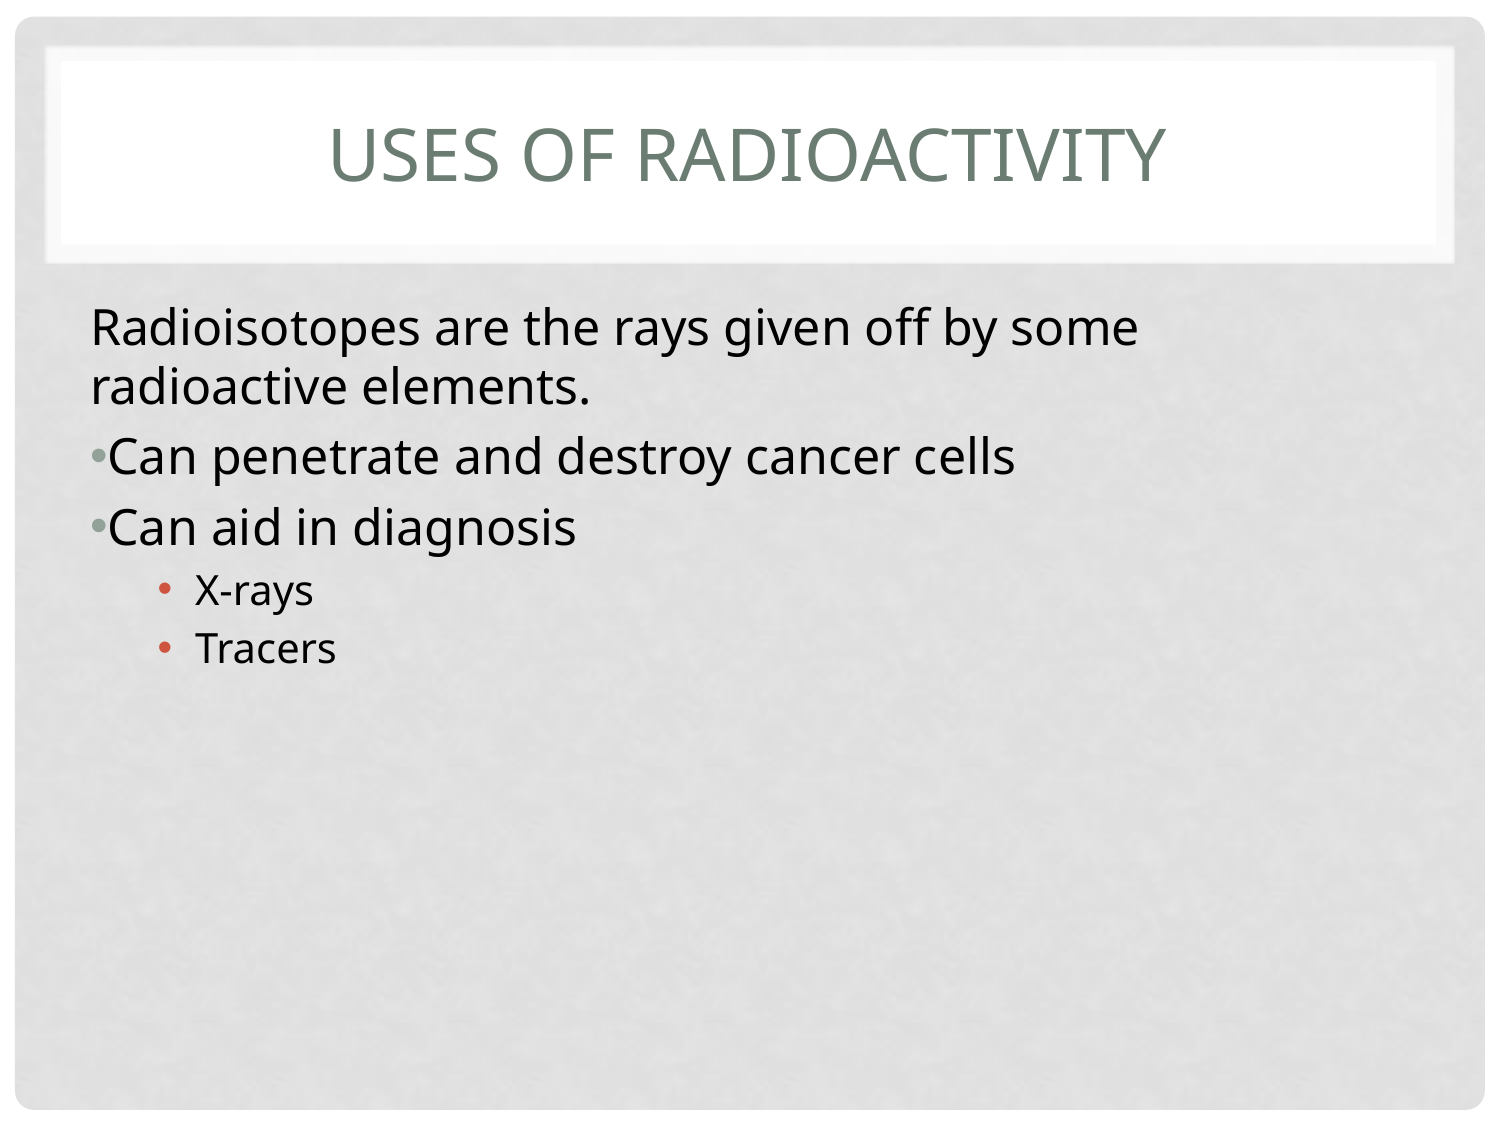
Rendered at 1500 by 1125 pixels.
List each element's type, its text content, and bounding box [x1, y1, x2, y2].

title Uses of radioactivity [69, 66, 1425, 238]
list Radioisotopes are the rays given off by some radioactive elements. Can penetrate and destroy cancer cells Can aid in diagnosis X-rays Tracers [75, 287, 1425, 1005]
